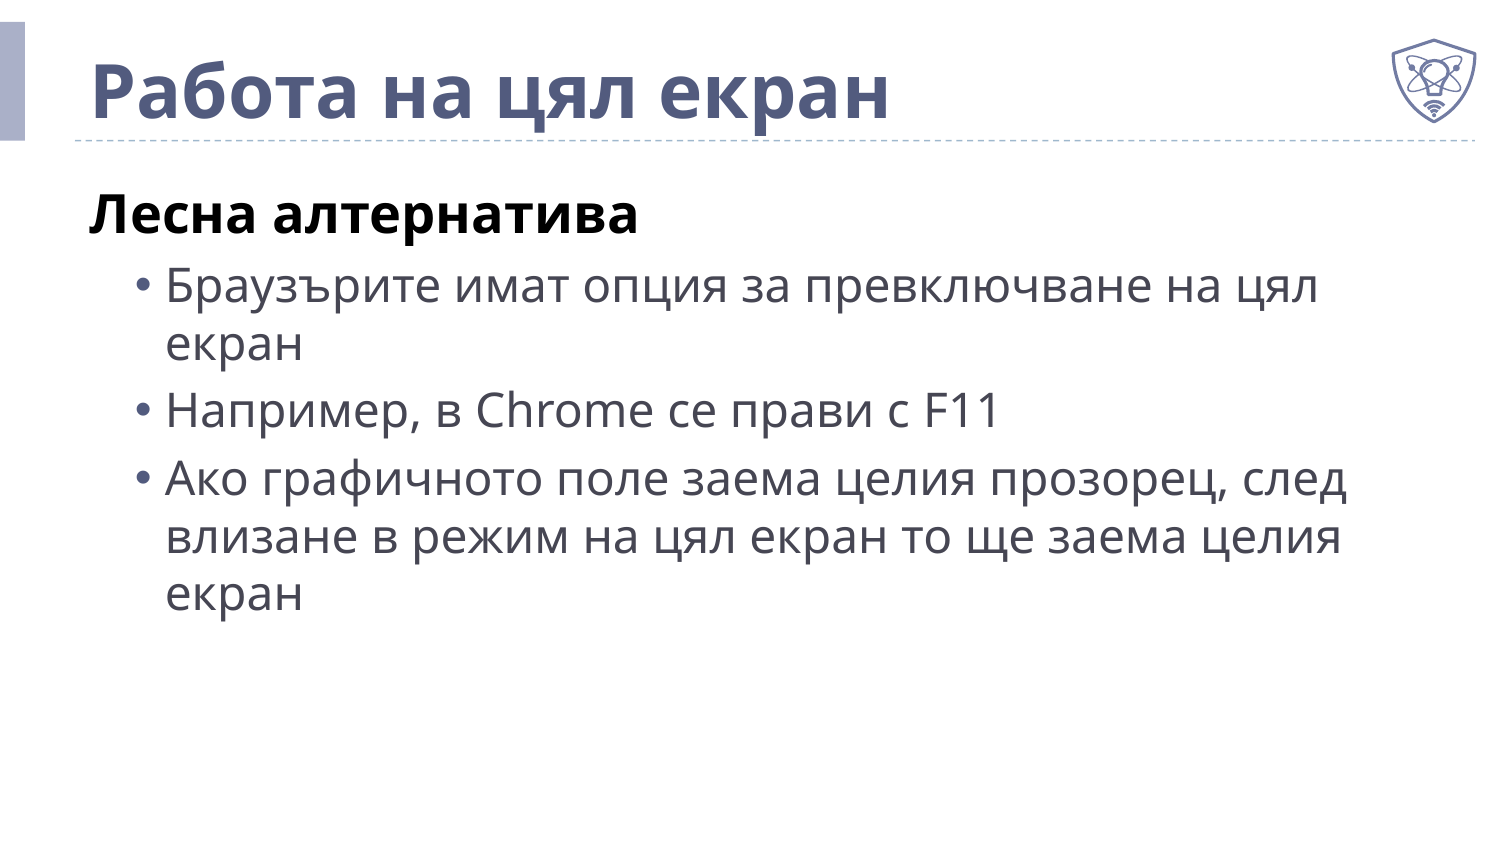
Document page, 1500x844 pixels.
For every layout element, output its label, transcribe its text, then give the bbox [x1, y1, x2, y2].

title Работа на цял екран [75, 18, 1475, 141]
list Лесна алтернатива Браузърите имат опция за превключване на цял екран Например, в Chrome се прави с F11 Ако графичното поле заема целия прозорец, след влизане в режим на цял екран то ще заема целия екран [75, 171, 1475, 835]
